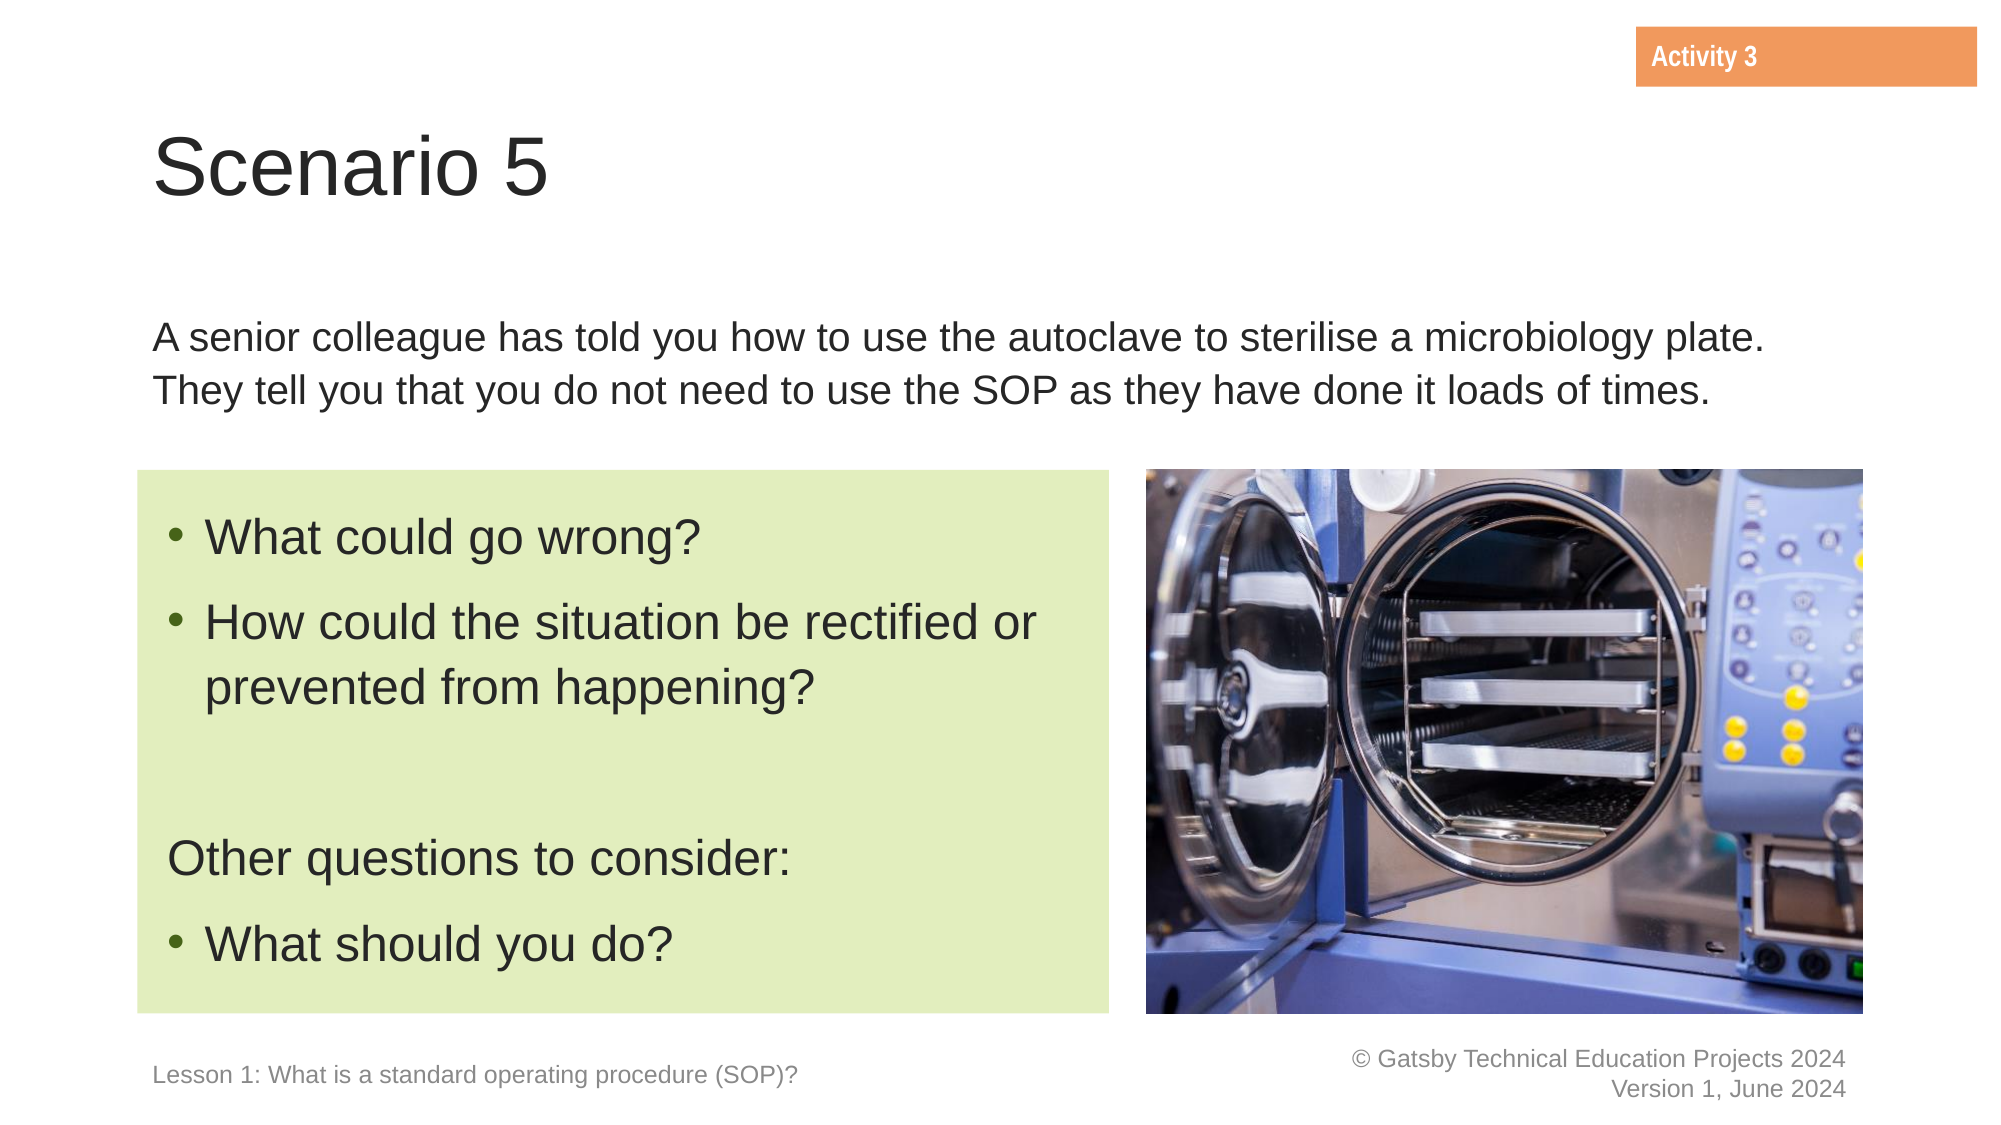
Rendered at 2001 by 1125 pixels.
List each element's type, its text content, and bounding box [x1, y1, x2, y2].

picture [1146, 469, 1863, 1014]
list A senior colleague has told you how to use the autoclave to sterilise a microbiology plate. They tell you that you do not need to use the SOP as they have done it loads of times. [137, 299, 1863, 448]
list What could go wrong? How could the situation be rectified or prevented from happening? Other questions to consider: What should you do? [137, 469, 1109, 1014]
list Activity 3 [1636, 26, 1978, 87]
title Scenario 5 [137, 59, 1863, 278]
list Lesson 1: What is a standard operating procedure (SOP)? [137, 1042, 829, 1103]
